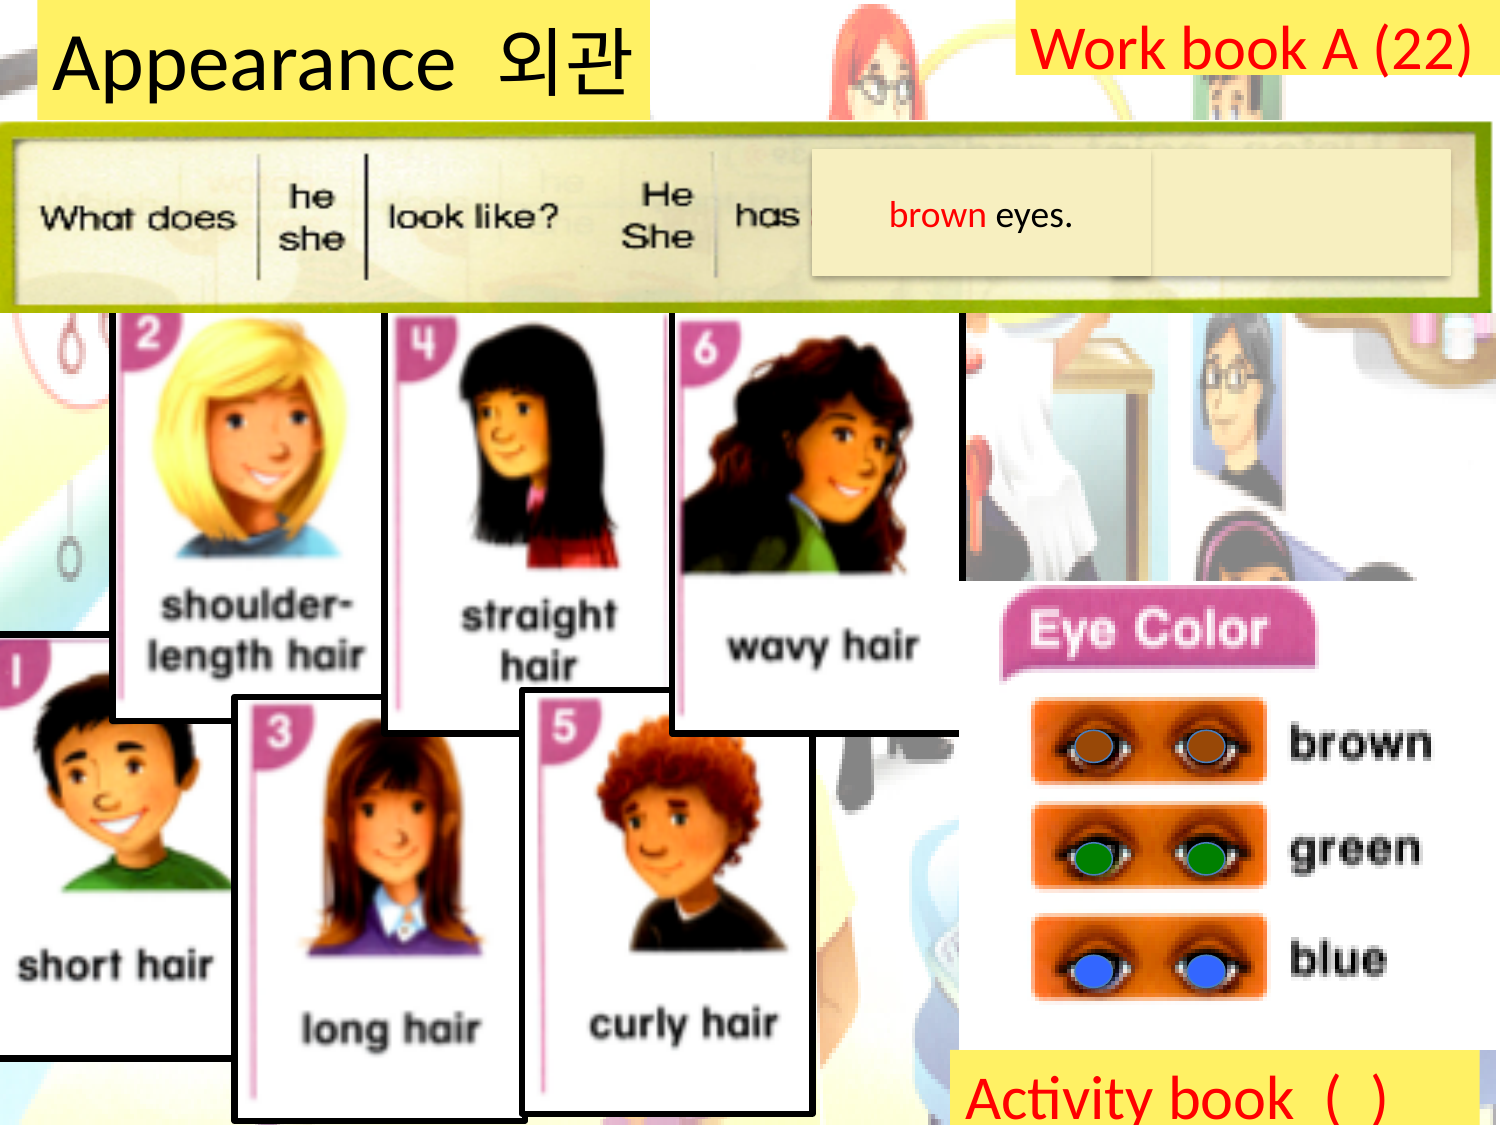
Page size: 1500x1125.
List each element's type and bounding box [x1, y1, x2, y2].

picture [0, 0, 1500, 1125]
text_box [959, 581, 1500, 1051]
text_box [0, 120, 1497, 313]
